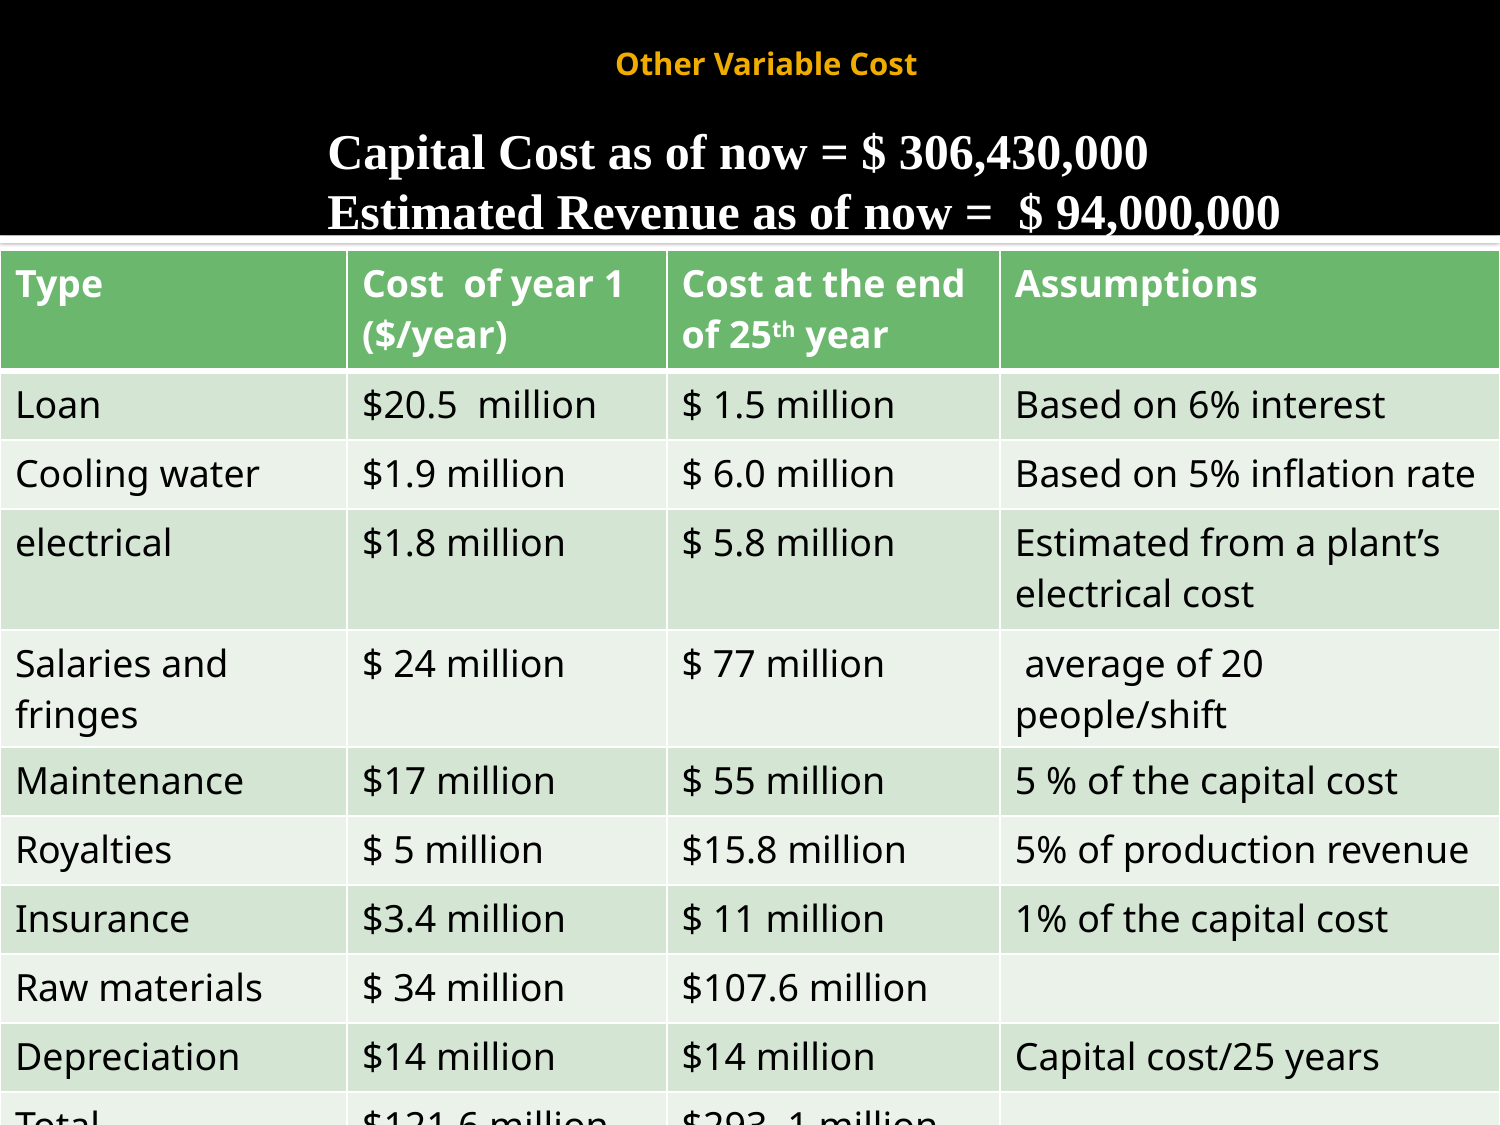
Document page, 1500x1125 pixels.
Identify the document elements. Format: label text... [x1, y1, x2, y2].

table_cell Salaries and fringes [1, 631, 346, 746]
table_cell $1.8 million [348, 510, 666, 629]
table_cell Loan [1, 374, 346, 439]
table_cell $ 5 million [348, 817, 666, 884]
table_cell $ 34 million [348, 955, 666, 1022]
table_cell $17 million [348, 748, 666, 815]
text_box Capital Cost as of now = $ 306,430,000 Estimated Revenue as of now = $ 94,000,000 [312, 112, 1388, 248]
table_cell 1% of the capital cost [1001, 886, 1499, 953]
table_cell Based on 5% inflation rate [1001, 441, 1499, 508]
table_cell Capital cost/25 years [1001, 1024, 1499, 1091]
table_cell $15.8 million [668, 817, 999, 884]
table_cell $20.5 million [348, 374, 666, 439]
slide_number 25 [1345, 1062, 1467, 1108]
table_header Type [1, 251, 346, 368]
title Other Variable Cost [87, 0, 1438, 112]
table_cell $1.9 million [348, 441, 666, 508]
table_cell Cooling water [1, 441, 346, 508]
table_cell Total [1, 1093, 346, 1125]
table_cell [1001, 1093, 1499, 1125]
table_cell $ 77 million [668, 631, 999, 746]
table_cell $ 5.8 million [668, 510, 999, 629]
table_cell Insurance [1, 886, 346, 953]
table_cell Depreciation [1, 1024, 346, 1091]
table_cell 5% of production revenue [1001, 817, 1499, 884]
table_header Assumptions [1001, 251, 1499, 368]
table_cell Estimated from a plant’s electrical cost [1001, 510, 1499, 629]
table_cell Raw materials [1, 955, 346, 1022]
table_cell $14 million [668, 1024, 999, 1091]
table_cell $107.6 million [668, 955, 999, 1022]
table_header Cost of year 1 ($/year) [348, 251, 666, 368]
table_cell $ 24 million [348, 631, 666, 746]
table_cell $3.4 million [348, 886, 666, 953]
table_cell $293. 1 million [668, 1093, 999, 1125]
table_cell $ 1.5 million [668, 374, 999, 439]
table_cell electrical [1, 510, 346, 629]
table_cell Royalties [1, 817, 346, 884]
table_cell $ 11 million [668, 886, 999, 953]
table_cell [1001, 955, 1499, 1022]
table_cell $121.6 million [348, 1093, 666, 1125]
table_cell $ 6.0 million [668, 441, 999, 508]
table_header Cost at the end of 25th year [668, 251, 999, 368]
table_cell $ 55 million [668, 748, 999, 815]
table_cell average of 20 people/shift [1001, 631, 1499, 746]
table_cell Based on 6% interest [1001, 374, 1499, 439]
table_cell $14 million [348, 1024, 666, 1091]
table_cell Maintenance [1, 748, 346, 815]
table_cell 5 % of the capital cost [1001, 748, 1499, 815]
